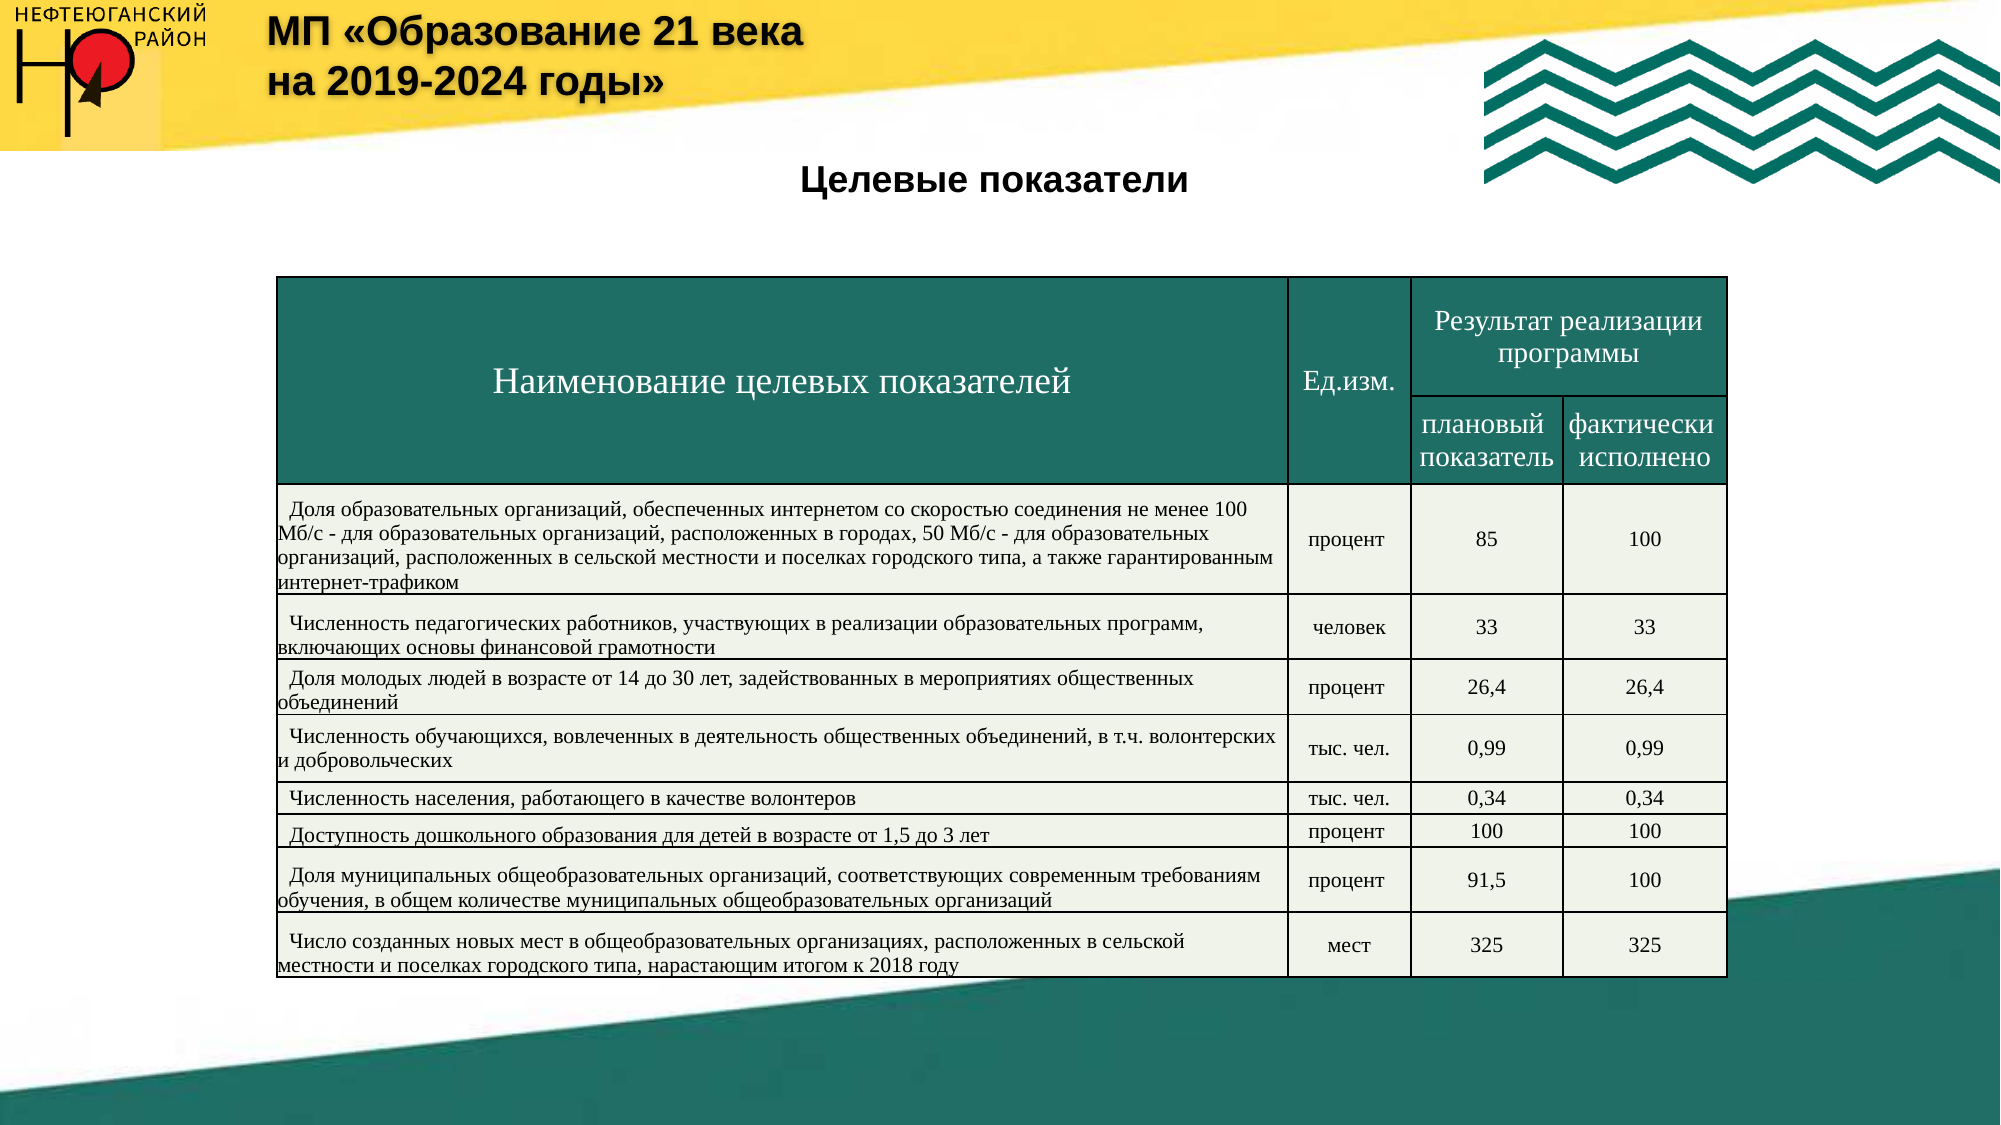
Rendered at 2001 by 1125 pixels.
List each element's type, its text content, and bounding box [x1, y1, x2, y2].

table_cell 26,4 [1564, 660, 1726, 714]
table_cell 33 [1412, 595, 1562, 658]
table_cell Доля образовательных организаций, обеспеченных интернетом со скоростью соединения не менее 100 Мб/с - для образовательных организаций, расположенных в городах, 50 Мб/с - для образовательных организаций, расположенных в сельской местности и поселках городского типа, а также гарантированным интернет-трафиком [278, 485, 1287, 593]
table_cell тыс. чел. [1289, 715, 1410, 725]
table_cell 0,99 [1564, 715, 1726, 725]
table_cell 0,99 [1412, 715, 1562, 725]
table_header Наименование целевых показателей [278, 278, 1287, 483]
table_header Ед.изм. [1289, 278, 1410, 483]
table_cell Численность педагогических работников, участвующих в реализации образовательных программ, включающих основы финансовой грамотности [278, 595, 1287, 658]
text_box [0, 727, 2000, 1125]
table_cell фактически исполнено [1564, 397, 1726, 483]
table_cell Численность обучающихся, вовлеченных в деятельность общественных объединений, в т.ч. волонтерских и добровольческих [278, 715, 1287, 725]
table_cell процент [1289, 485, 1410, 593]
table_cell Доля молодых людей в возрасте от 14 до 30 лет, задействованных в мероприятиях общественных объединений [278, 660, 1287, 714]
picture [0, 0, 2000, 184]
table_header Результат реализации программы [1412, 278, 1726, 395]
table_cell 26,4 [1412, 660, 1562, 714]
text_box Целевые показатели [785, 163, 1215, 208]
table_cell процент [1289, 660, 1410, 714]
table_cell плановый показатель [1412, 397, 1562, 483]
table_cell 100 [1564, 485, 1726, 593]
table_cell человек [1289, 595, 1410, 658]
table_cell 33 [1564, 595, 1726, 658]
table_cell 85 [1412, 485, 1562, 593]
